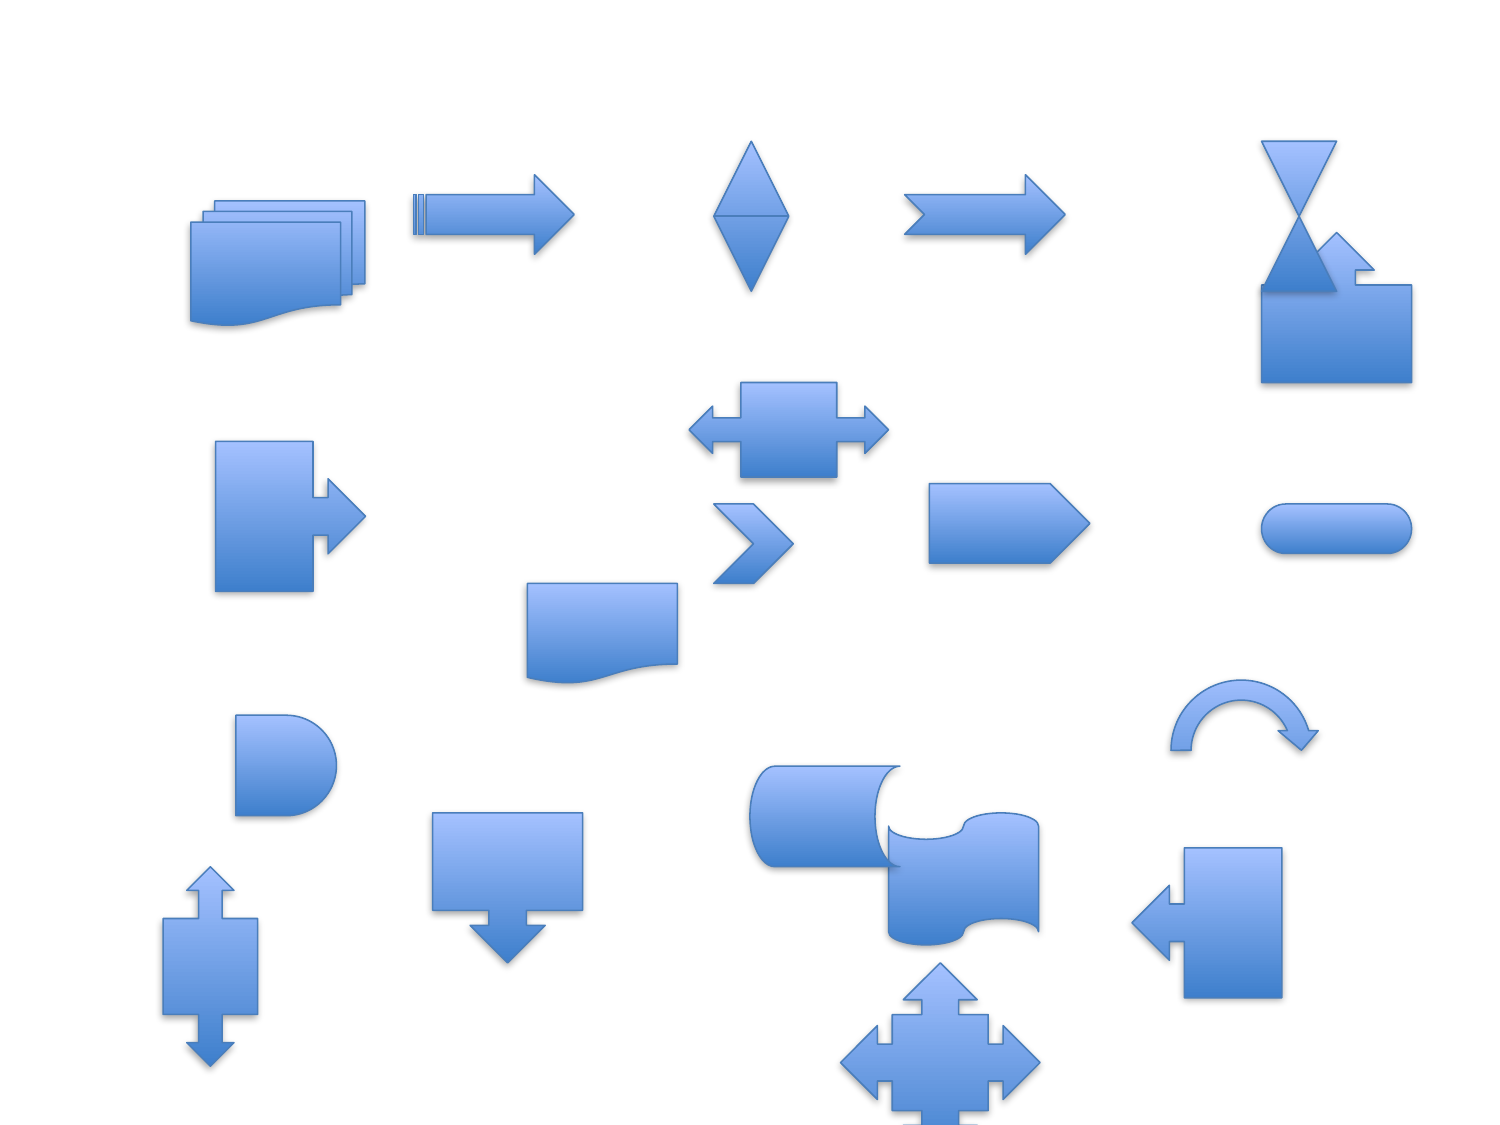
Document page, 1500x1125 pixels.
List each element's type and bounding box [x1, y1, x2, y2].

text_box [1260, 140, 1338, 293]
text_box [839, 962, 1041, 1125]
text_box [431, 812, 584, 964]
text_box [162, 866, 259, 1067]
text_box [1260, 231, 1413, 384]
text_box [928, 482, 1091, 564]
text_box [214, 440, 367, 593]
text_box [903, 174, 1066, 255]
text_box [1260, 503, 1413, 555]
text_box [713, 503, 794, 585]
text_box [713, 140, 790, 293]
text_box [1131, 847, 1283, 999]
text_box [887, 812, 1040, 946]
text_box [1170, 679, 1319, 752]
text_box [413, 194, 417, 235]
text_box [749, 765, 901, 868]
text_box [526, 582, 679, 684]
text_box [235, 714, 338, 817]
text_box [425, 174, 575, 255]
text_box [418, 194, 424, 235]
text_box [688, 381, 890, 478]
text_box [190, 200, 366, 326]
